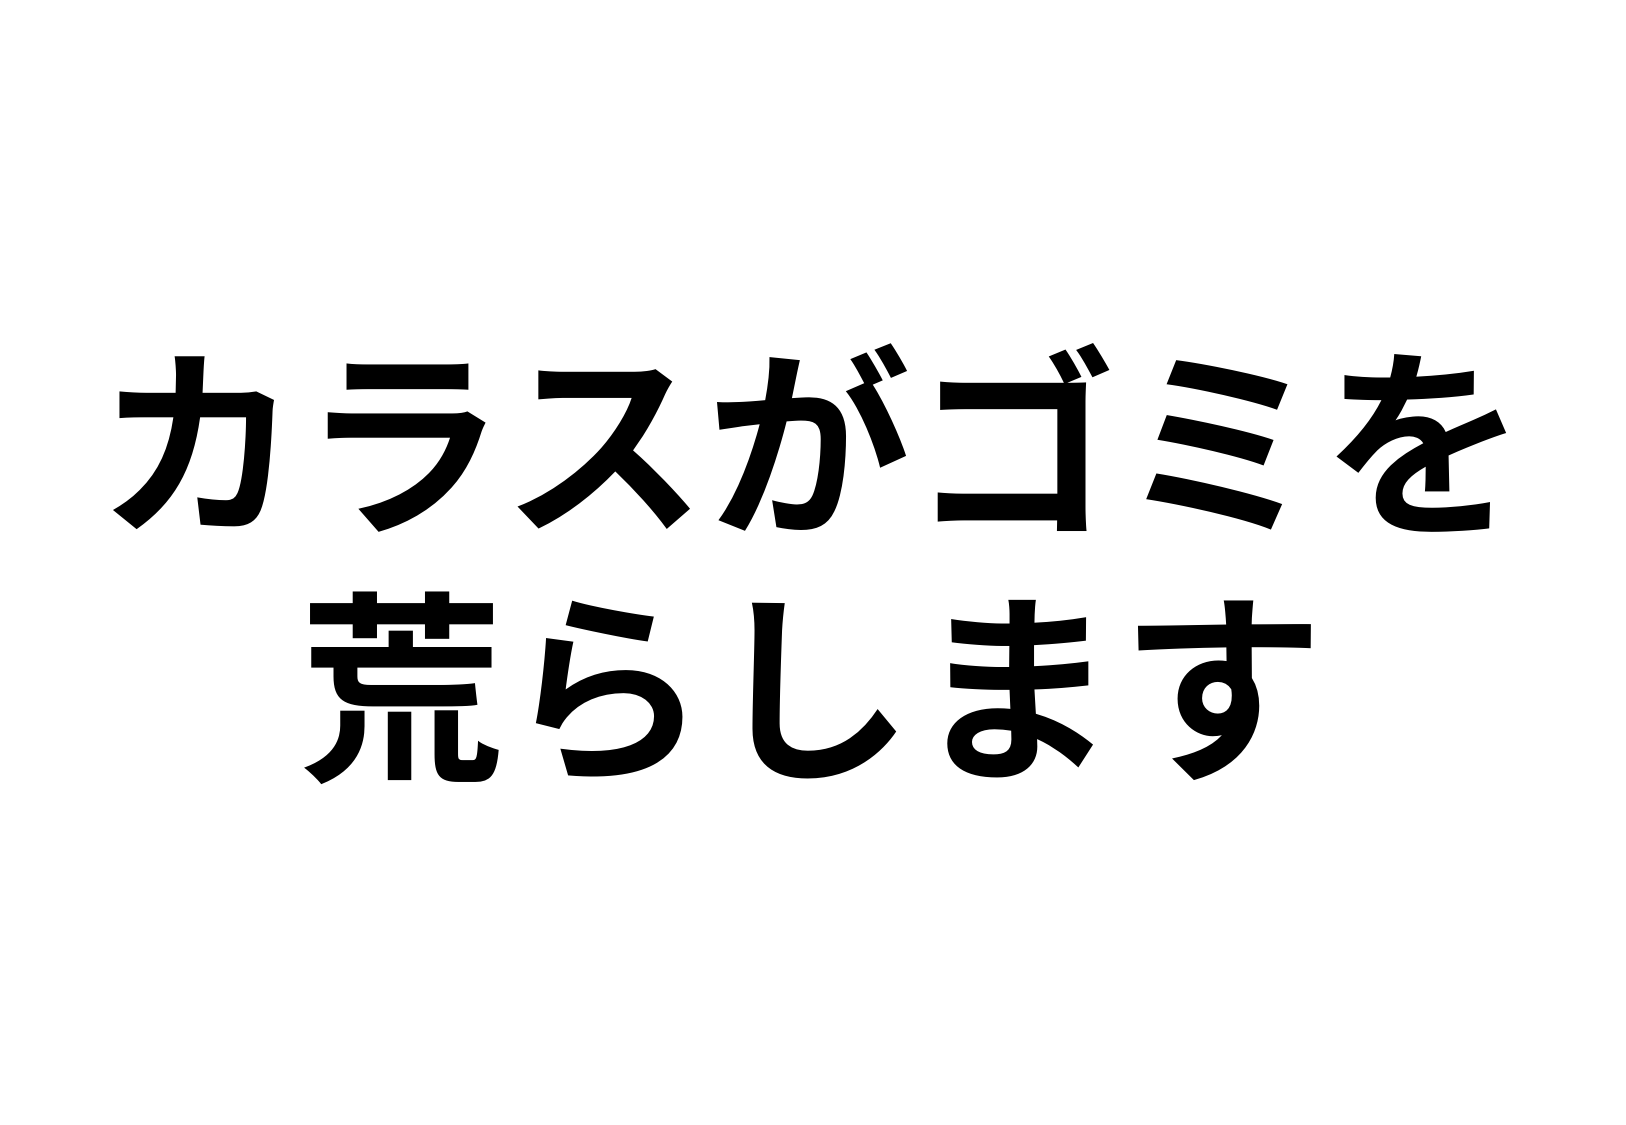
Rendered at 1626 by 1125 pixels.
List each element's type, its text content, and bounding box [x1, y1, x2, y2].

text_box カラスがゴミを 荒らします [0, 309, 1625, 814]
